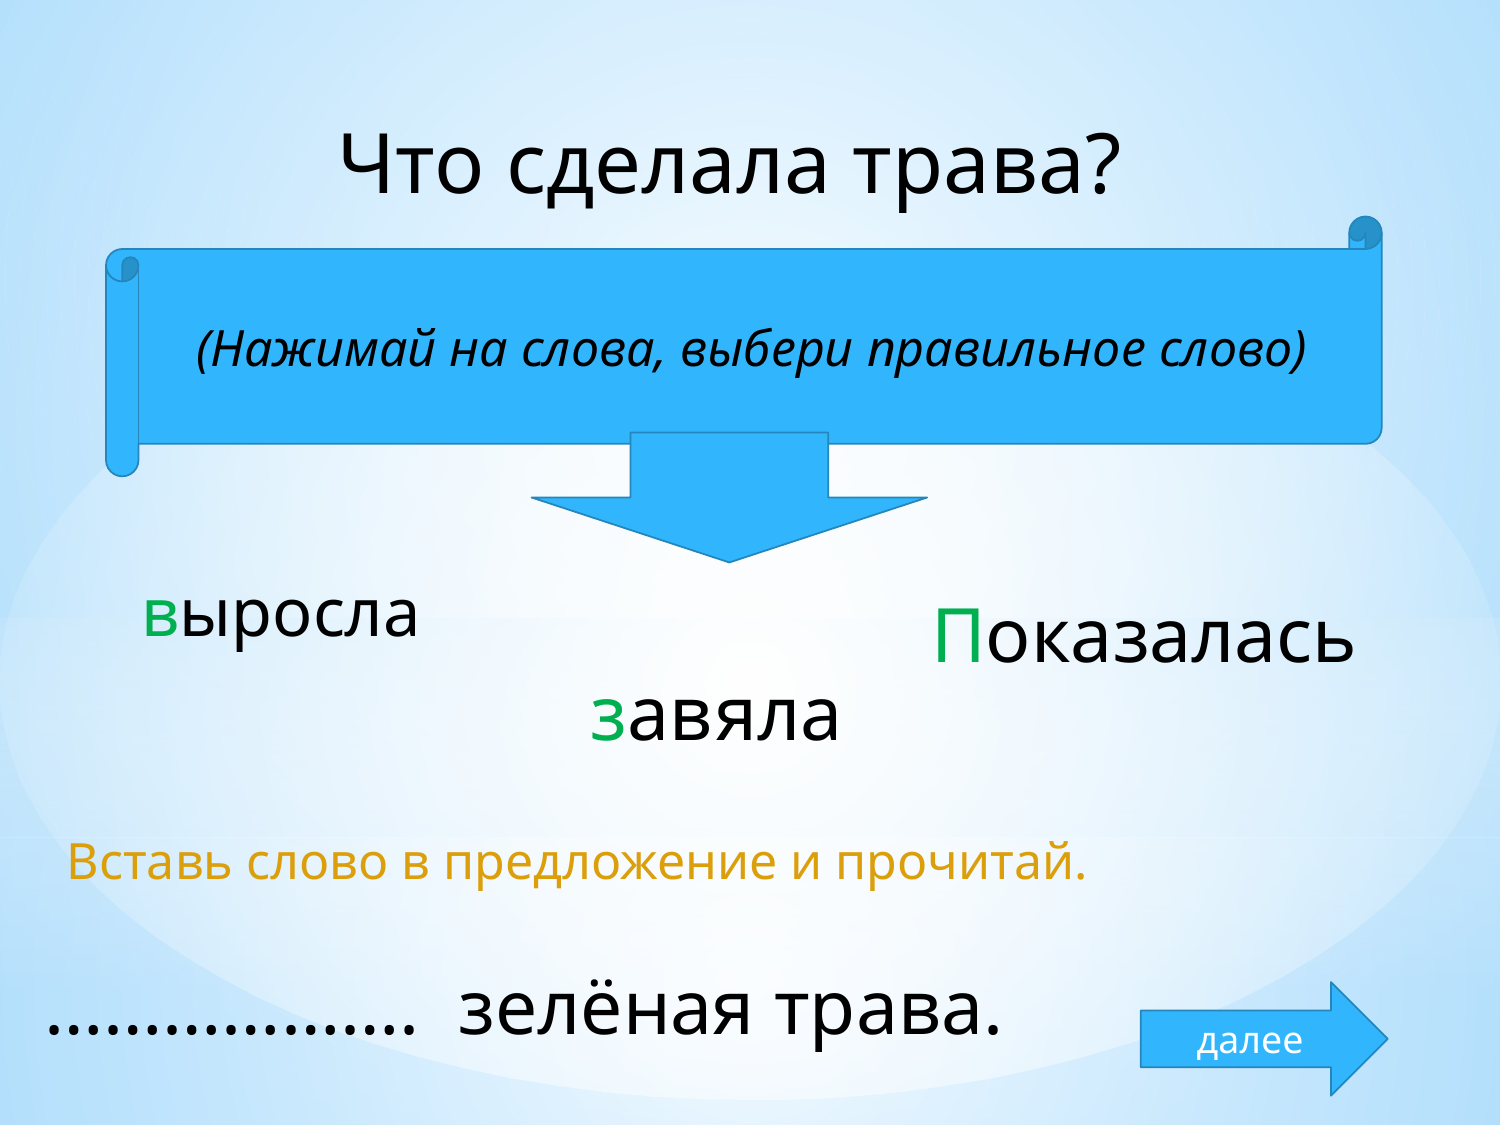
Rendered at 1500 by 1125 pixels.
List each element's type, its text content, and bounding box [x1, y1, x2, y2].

text_box Что сделала трава? [323, 102, 1137, 218]
text_box выросла [126, 562, 437, 658]
text_box ………………. зелёная трава. [29, 952, 1025, 1057]
text_box Вставь слово в предложение и прочитай. [51, 822, 1104, 897]
text_box Показалась [916, 580, 1373, 685]
text_box далее [1139, 981, 1389, 1097]
text_box [530, 431, 929, 564]
text_box завяла [576, 658, 858, 764]
text_box (Нажимай на слова, выбери правильное слово) [105, 215, 1383, 478]
